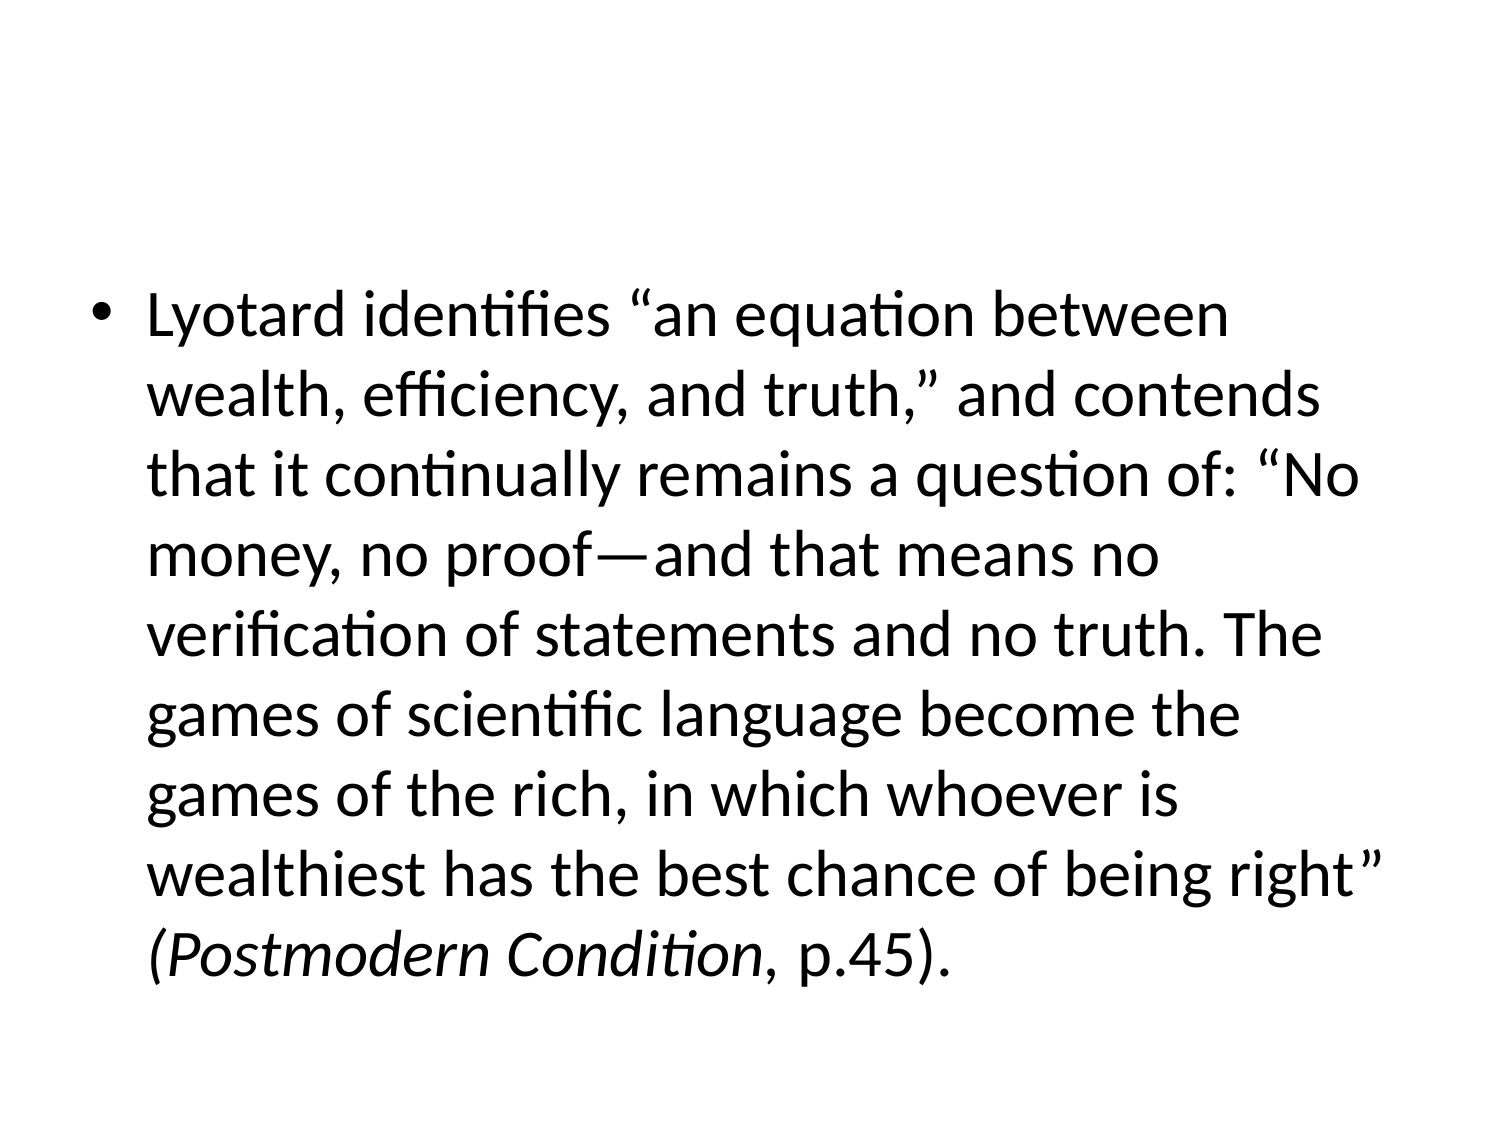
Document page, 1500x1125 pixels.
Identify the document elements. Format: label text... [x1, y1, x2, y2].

list Lyotard identifies “an equation between wealth, efficiency, and truth,” and contends that it continually remains a question of: “No money, no proof—and that means no verification of statements and no truth. The games of scientific language become the games of the rich, in which whoever is wealthiest has the best chance of being right” (Postmodern Condition, p.45). [75, 262, 1425, 1005]
